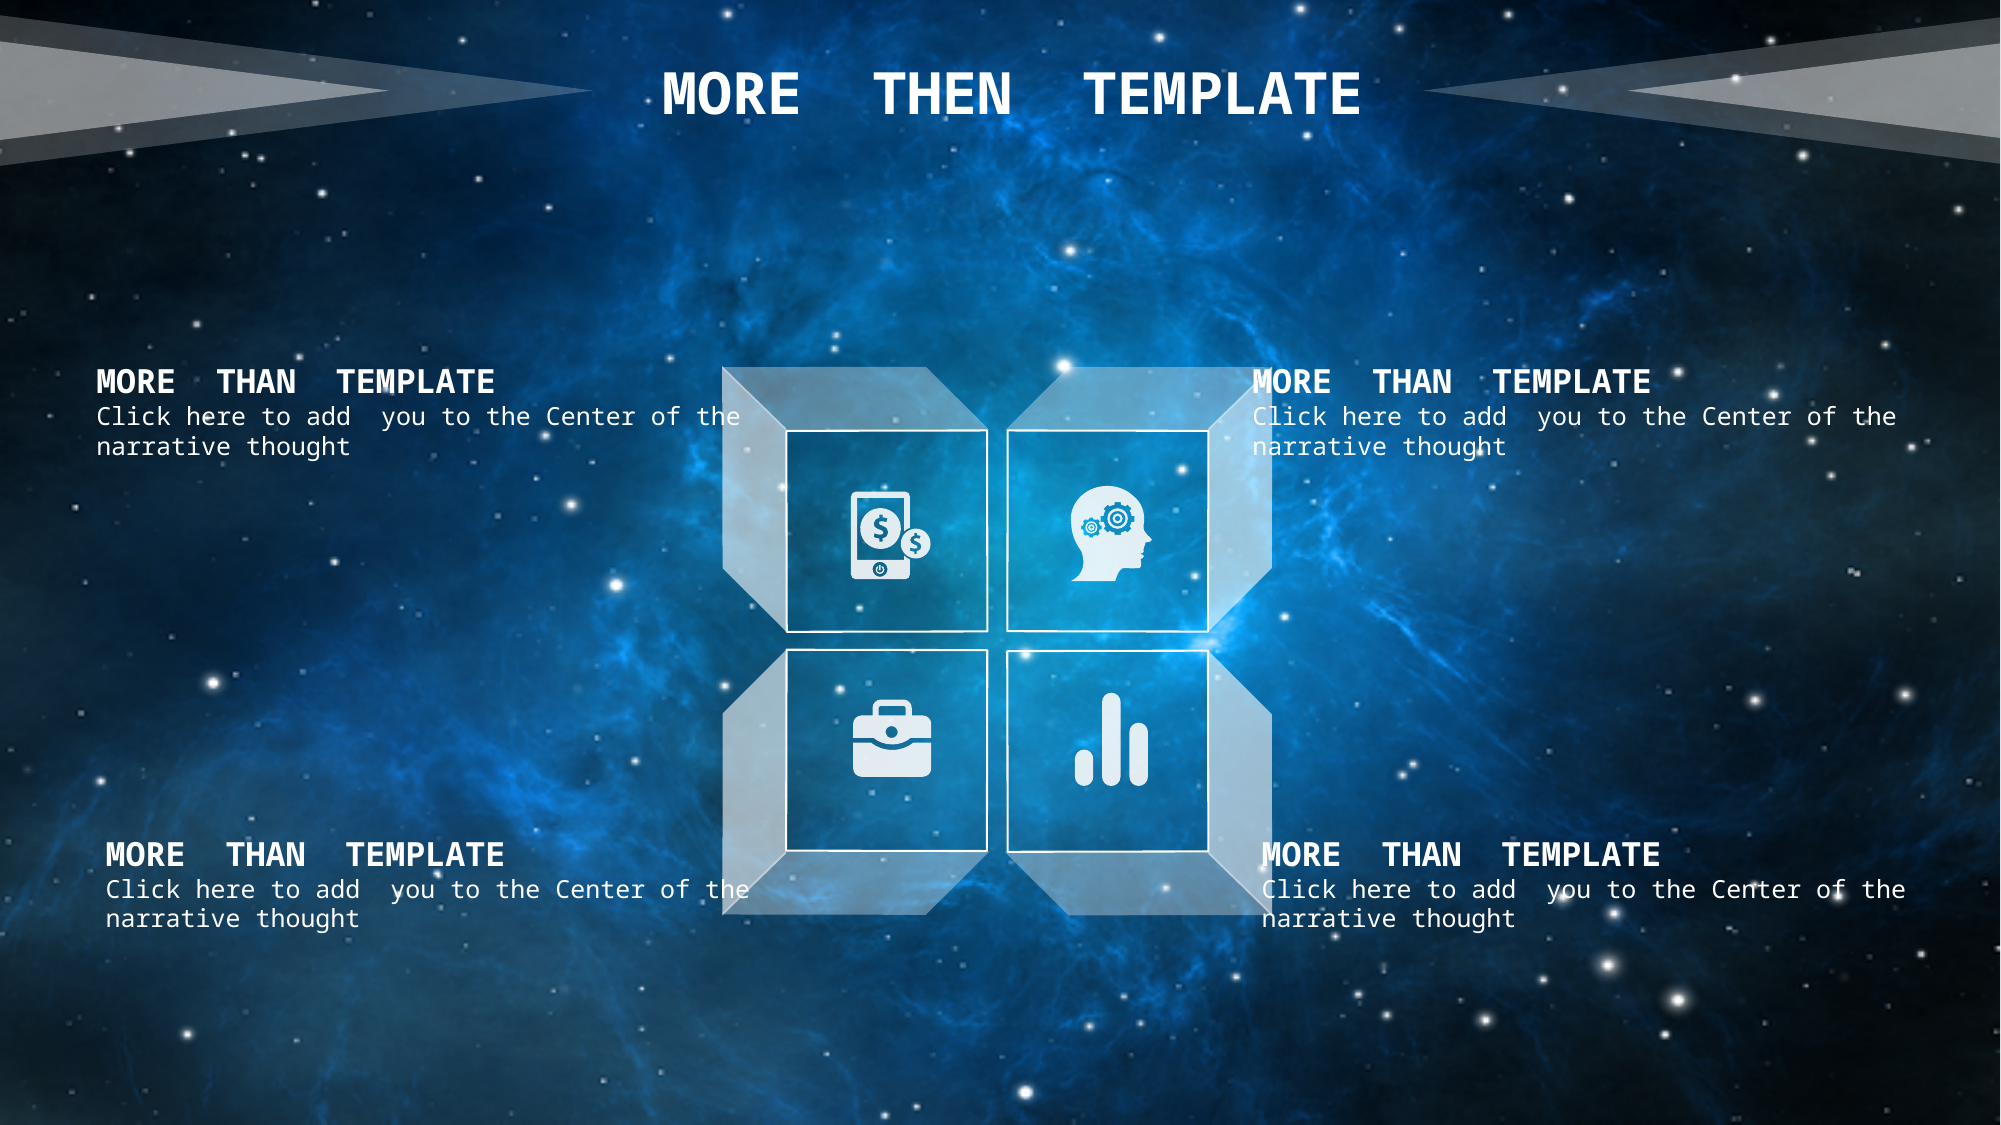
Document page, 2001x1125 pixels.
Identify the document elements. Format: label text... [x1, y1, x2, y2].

text_box MORE THAN TEMPLATE Click here to add you to the Center of the narrative thought [90, 825, 796, 1006]
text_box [1422, 14, 2000, 167]
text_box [1004, 365, 1273, 632]
text_box [787, 366, 990, 431]
picture [0, 0, 2001, 1125]
text_box MORE THEN TEMPLATE [618, 40, 1378, 136]
text_box [786, 431, 988, 632]
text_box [850, 491, 933, 580]
text_box MORE THAN TEMPLATE Click here to add you to the Center of the narrative thought [1237, 353, 1942, 533]
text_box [1004, 650, 1273, 917]
text_box [722, 533, 786, 632]
text_box MORE THAN TEMPLATE Click here to add you to the Center of the narrative thought [1246, 825, 1952, 1006]
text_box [722, 649, 990, 916]
text_box MORE THAN TEMPLATE Click here to add you to the Center of the narrative thought [81, 353, 787, 533]
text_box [0, 14, 594, 167]
